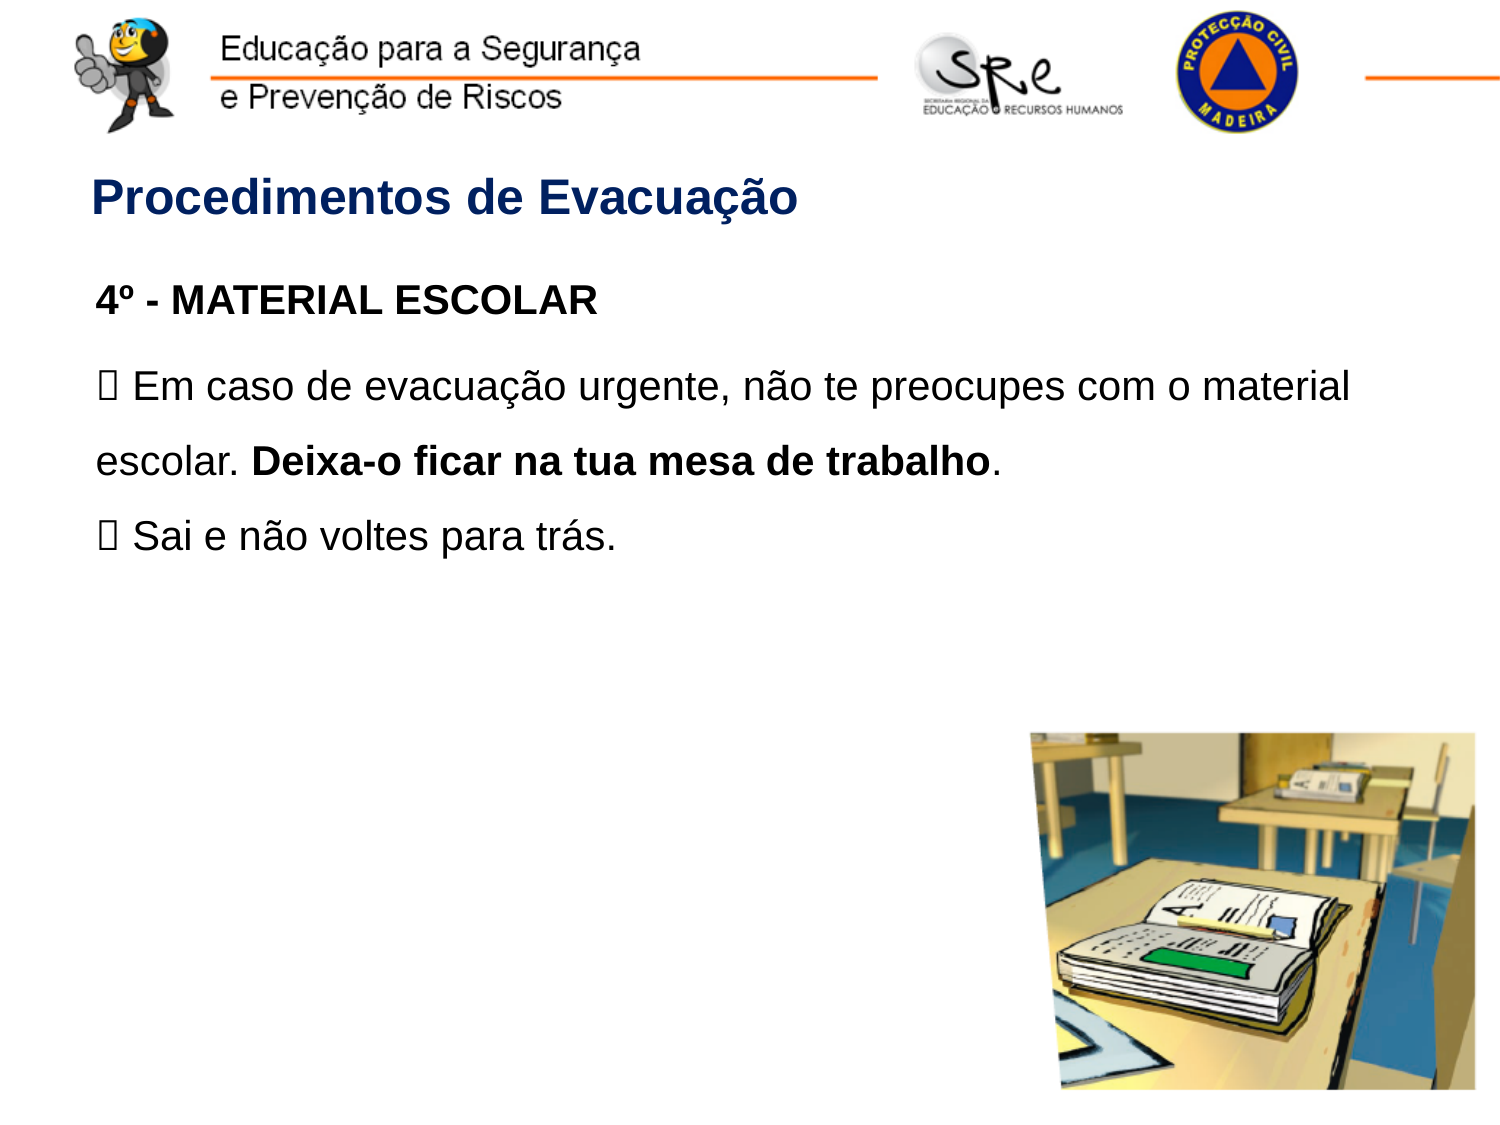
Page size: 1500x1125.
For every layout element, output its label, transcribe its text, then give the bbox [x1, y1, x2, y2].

text_box 4º - MATERIAL ESCOLAR [80, 255, 1154, 326]
text_box Procedimentos de Evacuação [76, 156, 990, 232]
text_box  Em caso de evacuação urgente, não te preocupes com o material escolar. Deixa-o ficar na tua mesa de trabalho.  Sai e não voltes para trás. [80, 326, 1436, 566]
picture [0, 0, 1500, 1125]
